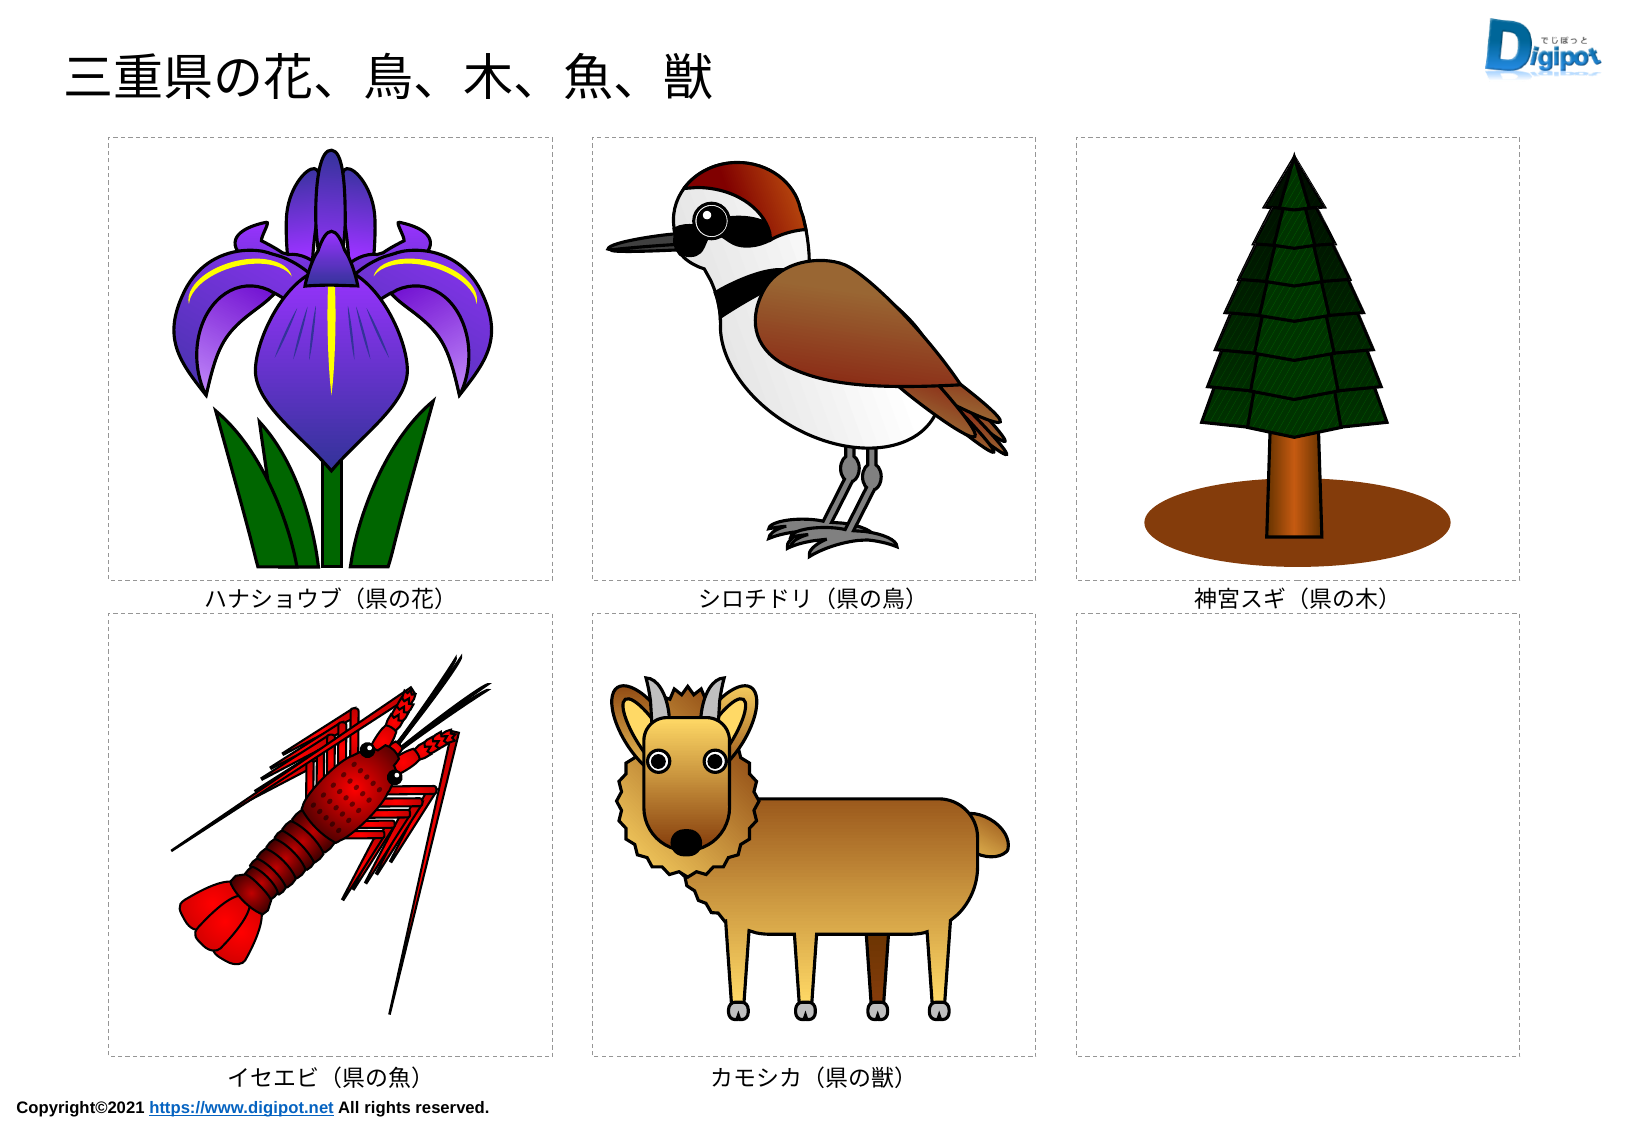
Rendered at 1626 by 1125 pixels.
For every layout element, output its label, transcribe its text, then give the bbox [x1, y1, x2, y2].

text_box イセエビ（県の魚） [104, 1056, 558, 1099]
text_box 神宮スギ（県の木） [1071, 577, 1525, 620]
text_box シロチドリ（県の鳥） [587, 577, 1041, 620]
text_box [607, 162, 1016, 557]
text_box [1144, 157, 1451, 567]
text_box ハナショウブ（県の花） [104, 577, 558, 620]
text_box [173, 150, 492, 570]
text_box カモシカ（県の獣） [587, 1056, 1041, 1099]
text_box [262, 626, 443, 1015]
picture [1485, 18, 1602, 82]
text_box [616, 677, 1012, 1020]
text_box 三重県の花、鳥、木、魚、獣 [48, 38, 729, 113]
